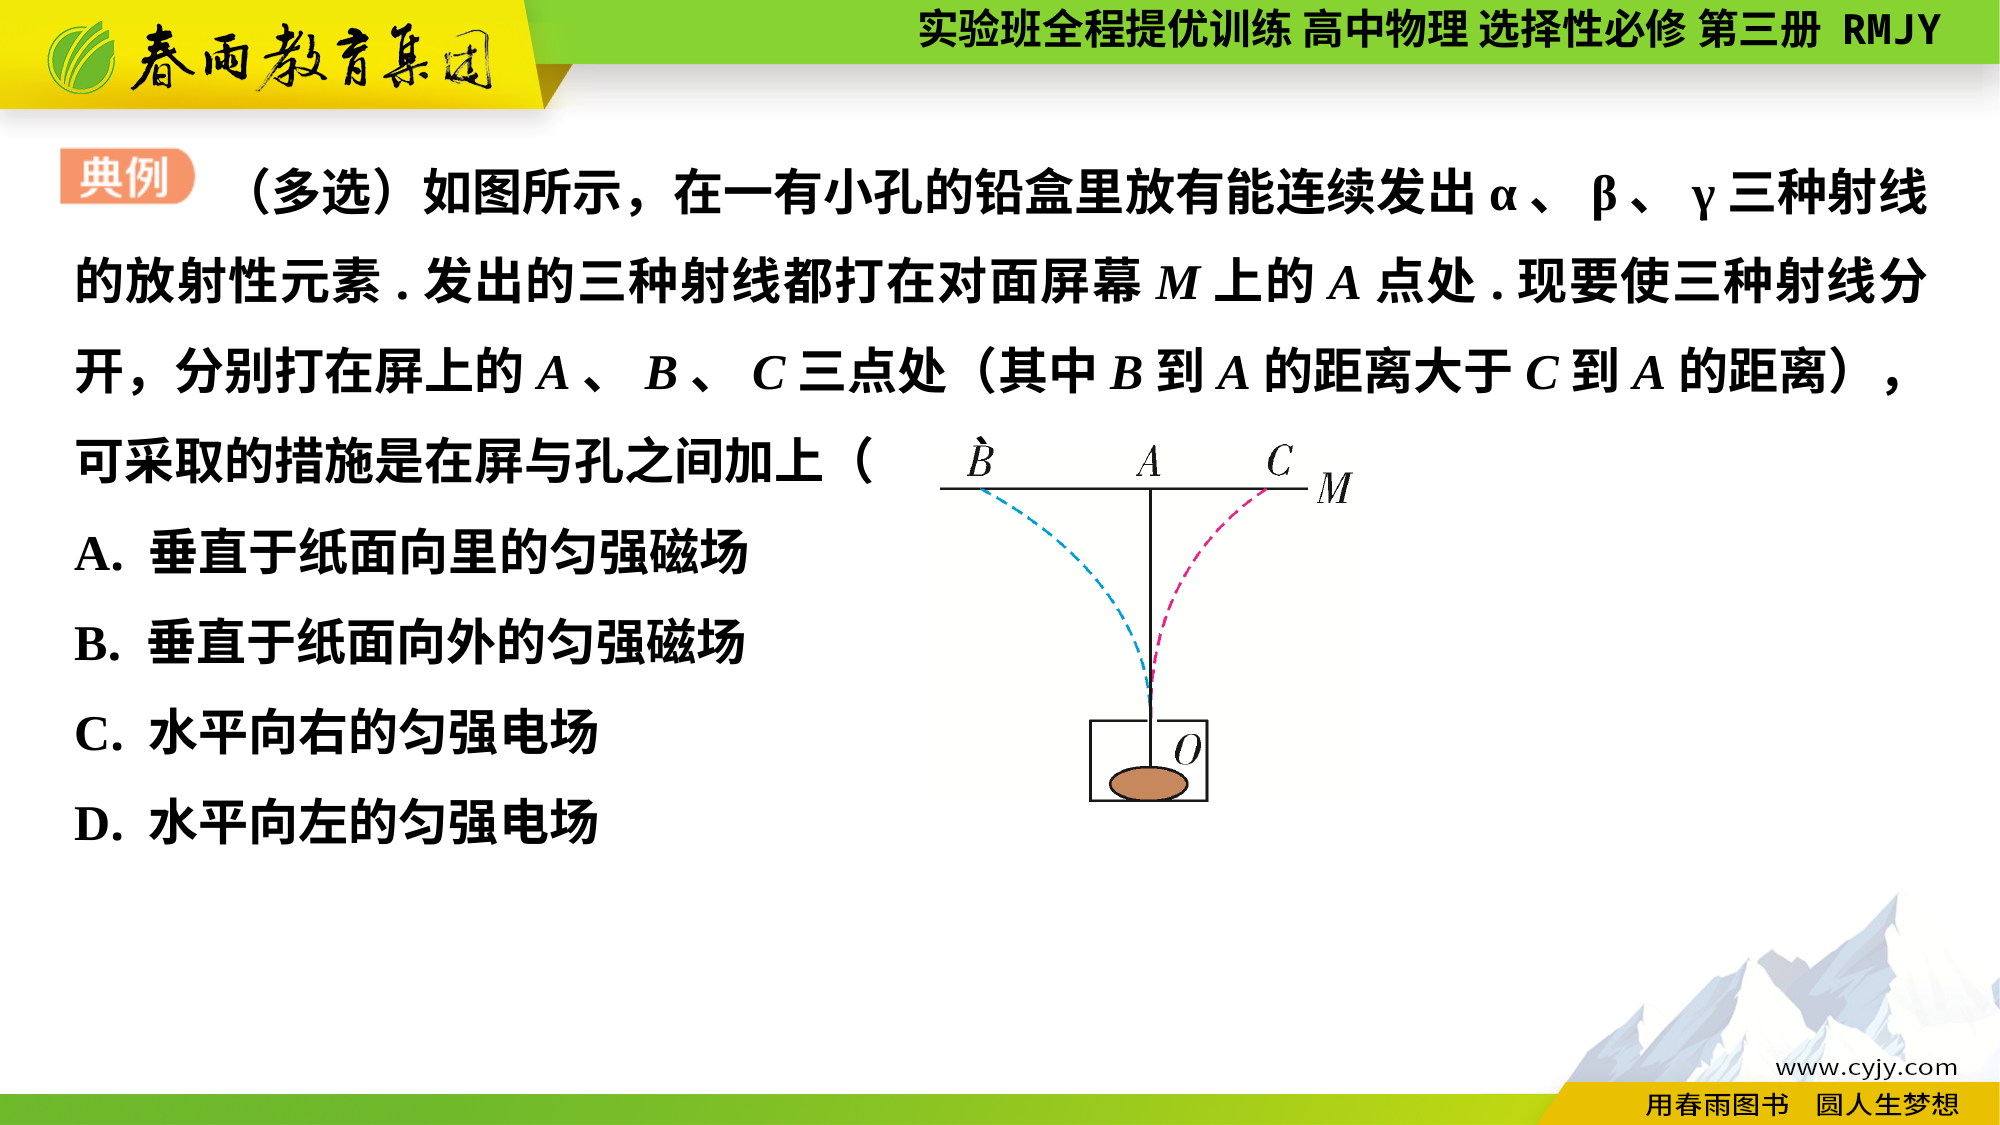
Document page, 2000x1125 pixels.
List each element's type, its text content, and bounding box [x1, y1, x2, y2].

list （多选）如图所示，在一有小孔的铅盒里放有能连续发出α、β、γ三种射线的放射性元素.发出的三种射线都打在对面屏幕M上的A点处.现要使三种射线分开，分别打在屏上的A、B、C三点处（其中B到A的距离大于C到A的距离），可采取的措施是在屏与孔之间加上（ ） A. 垂直于纸面向里的匀强磁场 B. 垂直于纸面向外的匀强磁场 C. 水平向右的匀强电场 D. 水平向左的匀强电场 [59, 122, 1944, 854]
picture [0, 0, 2000, 1125]
